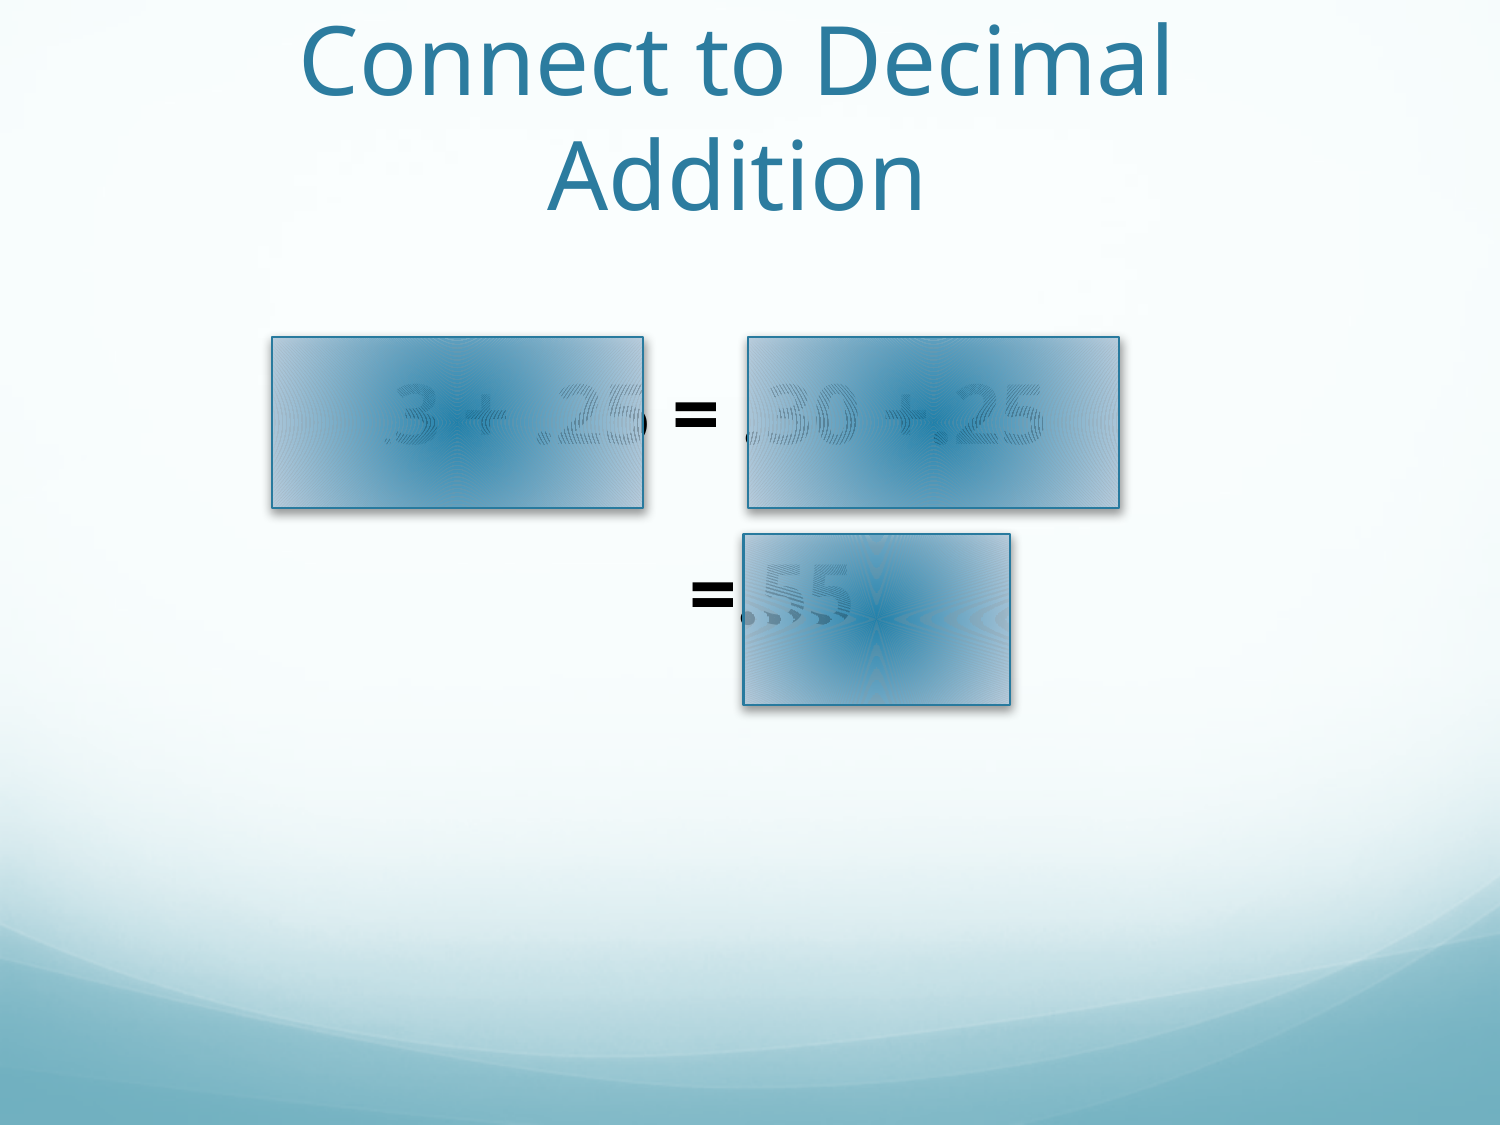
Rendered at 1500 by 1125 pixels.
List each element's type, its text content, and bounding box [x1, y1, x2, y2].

text_box [742, 533, 1011, 706]
text_box [747, 336, 1120, 509]
title Connect to Decimal Addition [90, 17, 1410, 237]
text_box =.55 [674, 533, 739, 649]
text_box [271, 336, 644, 509]
text_box .3 + .25 = .30 +.25 [654, 354, 740, 469]
